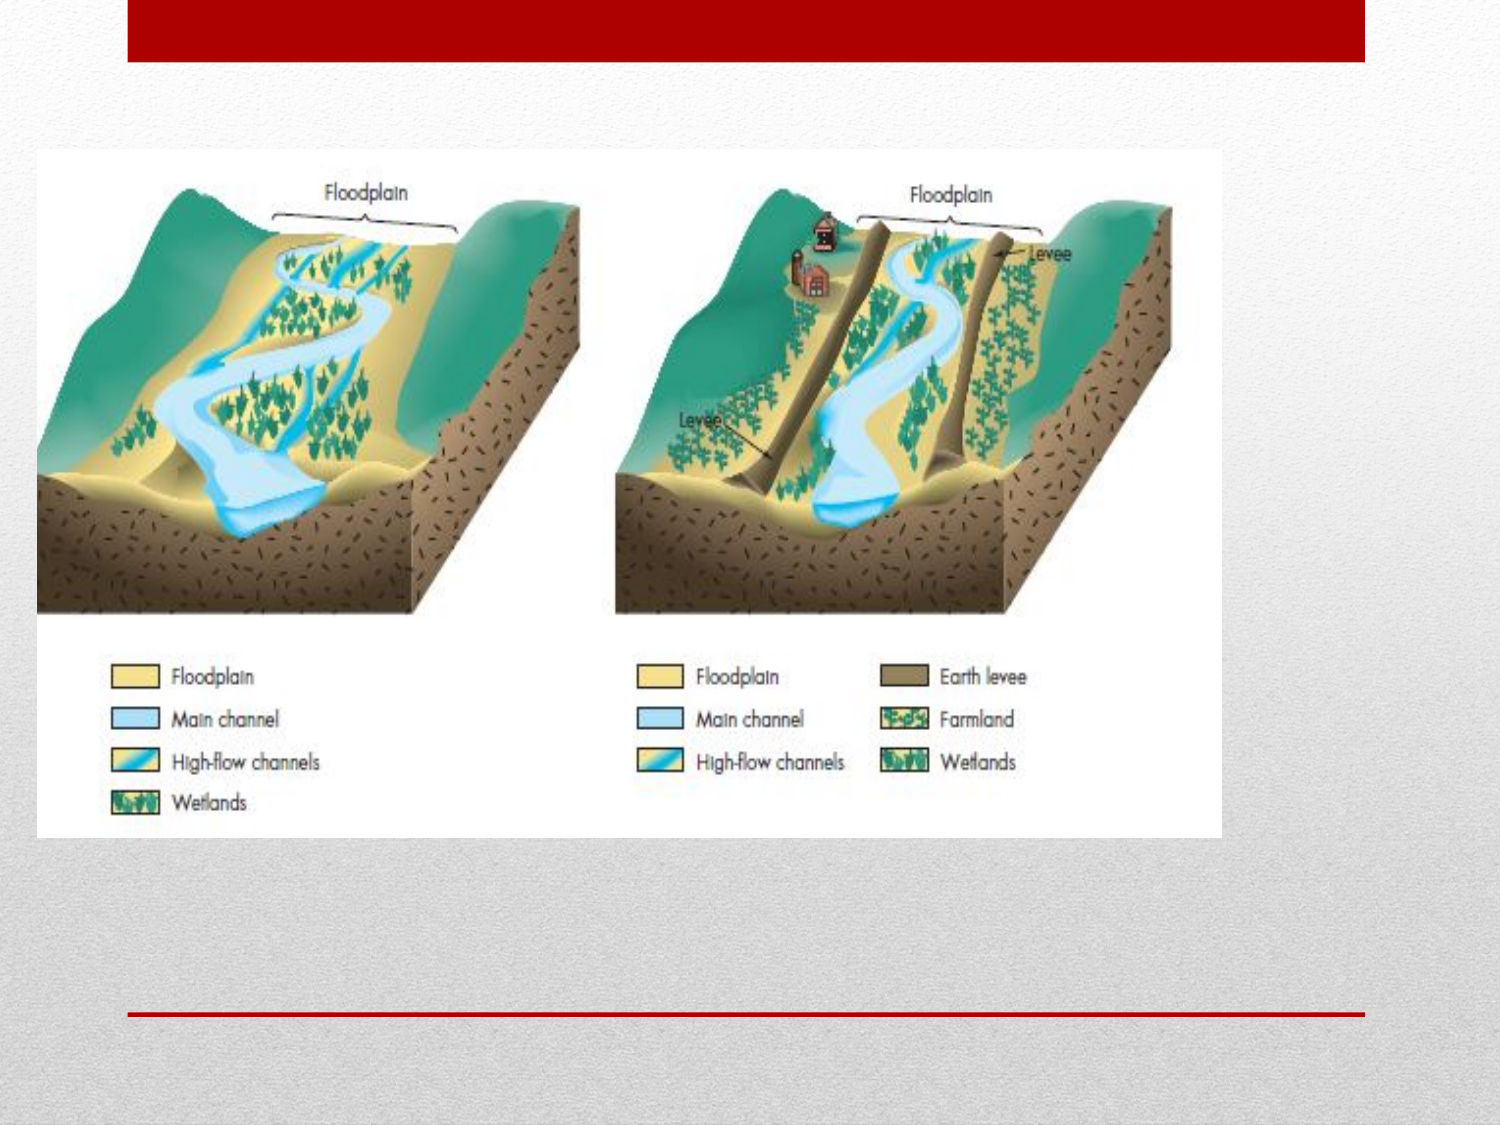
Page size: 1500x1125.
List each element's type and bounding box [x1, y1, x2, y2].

picture [36, 149, 1223, 839]
